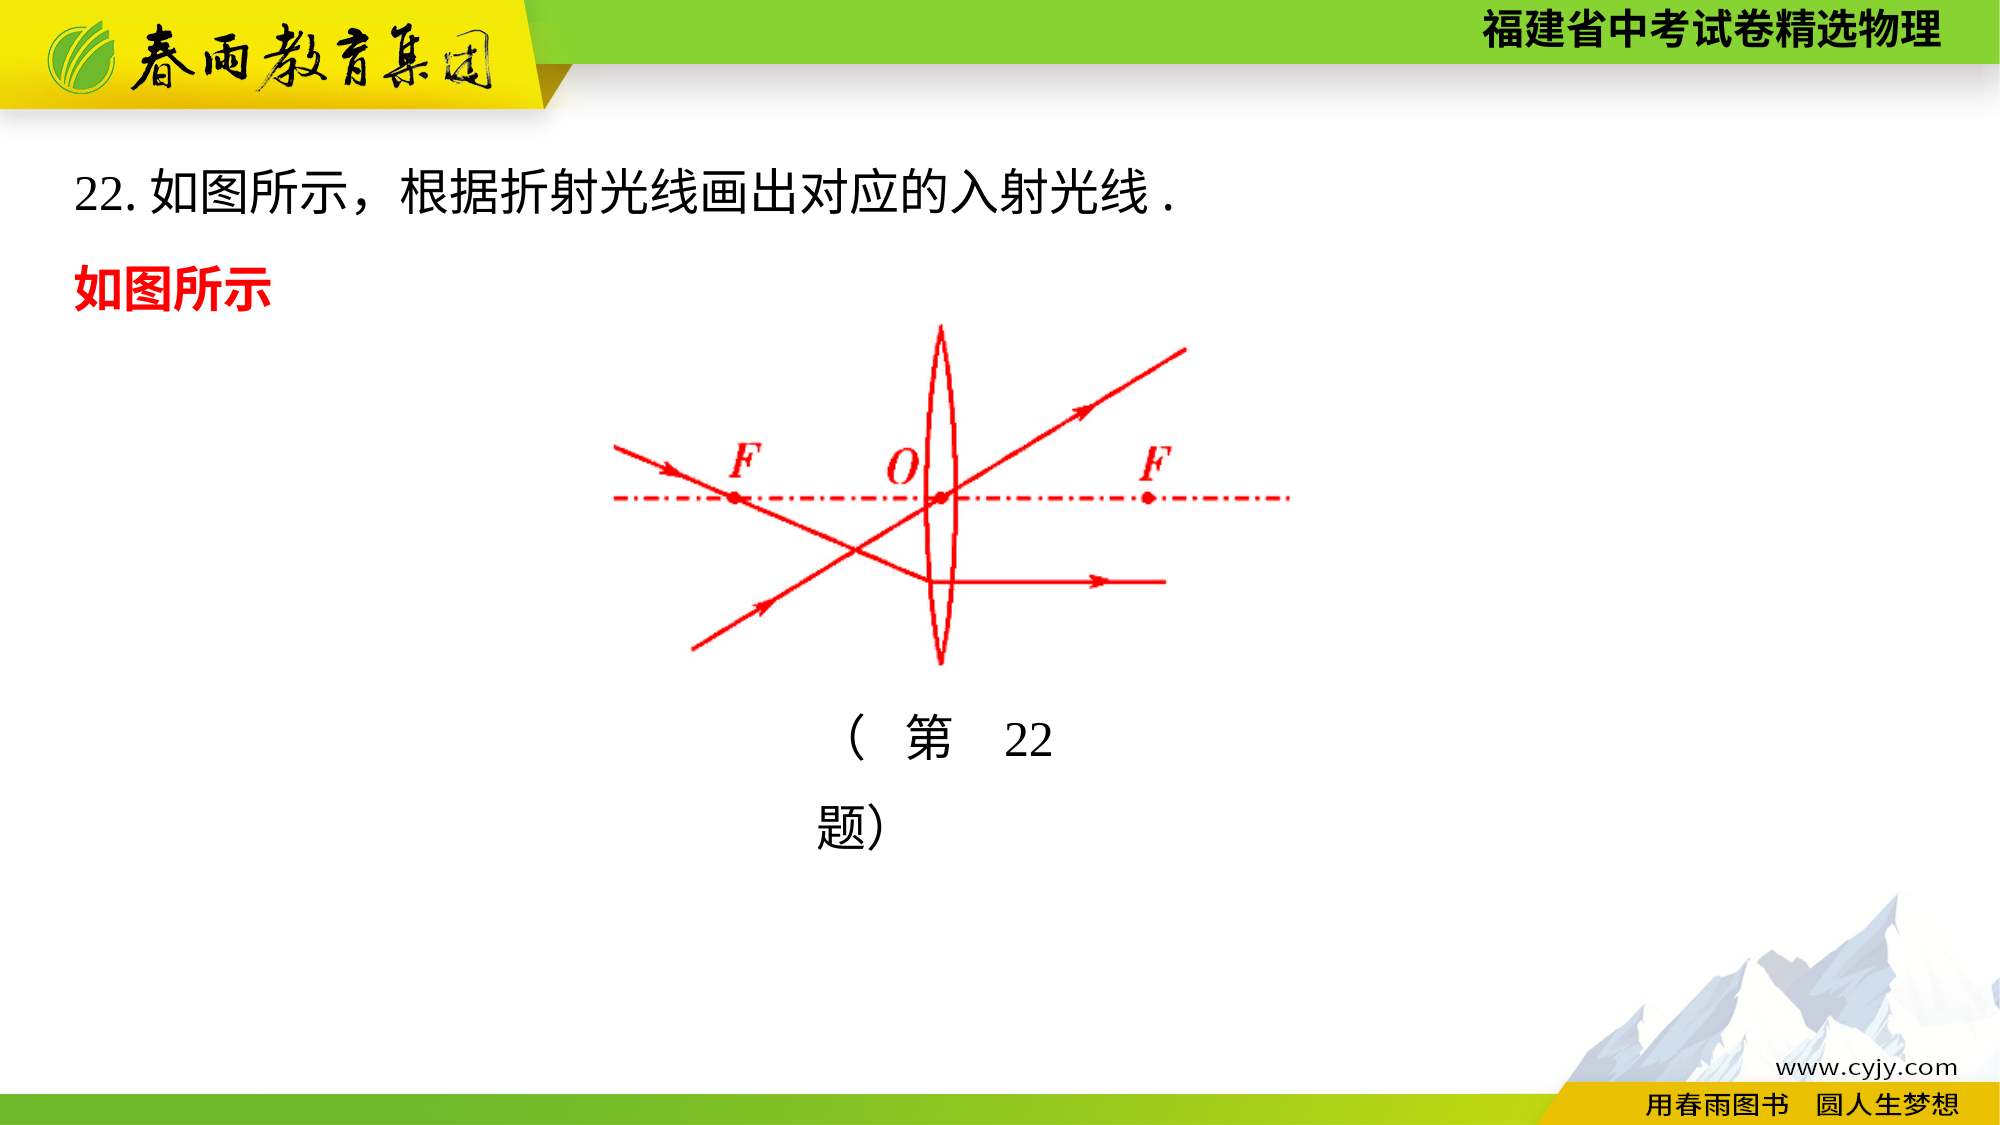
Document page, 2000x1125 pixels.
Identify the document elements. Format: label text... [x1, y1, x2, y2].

picture [0, 0, 2000, 1125]
text_box 如图所示 [58, 219, 289, 325]
list 22.如图所示，根据折射光线画出对应的入射光线. [59, 122, 1944, 217]
text_box （第22题） [801, 691, 1081, 774]
